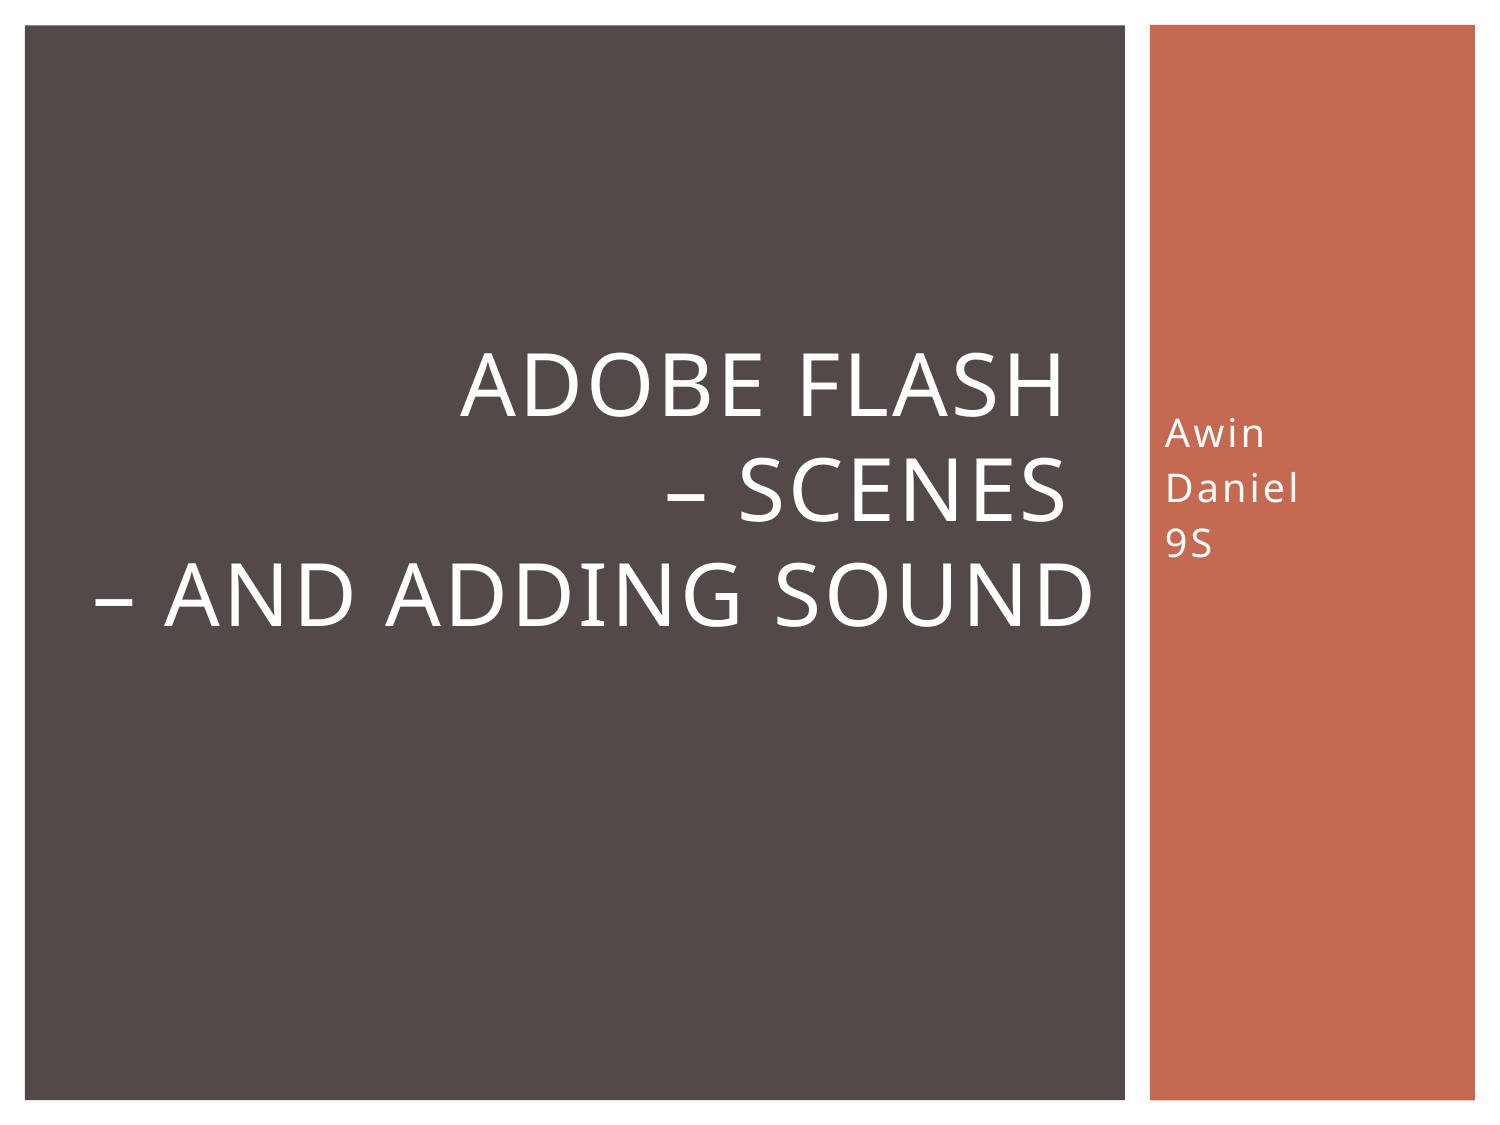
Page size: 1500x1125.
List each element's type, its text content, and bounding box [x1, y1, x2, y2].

subtitle Awin Daniel 9S [1149, 336, 1475, 637]
title Adobe Flash – Scenes – AND ADDING SOUND [75, 336, 1113, 637]
